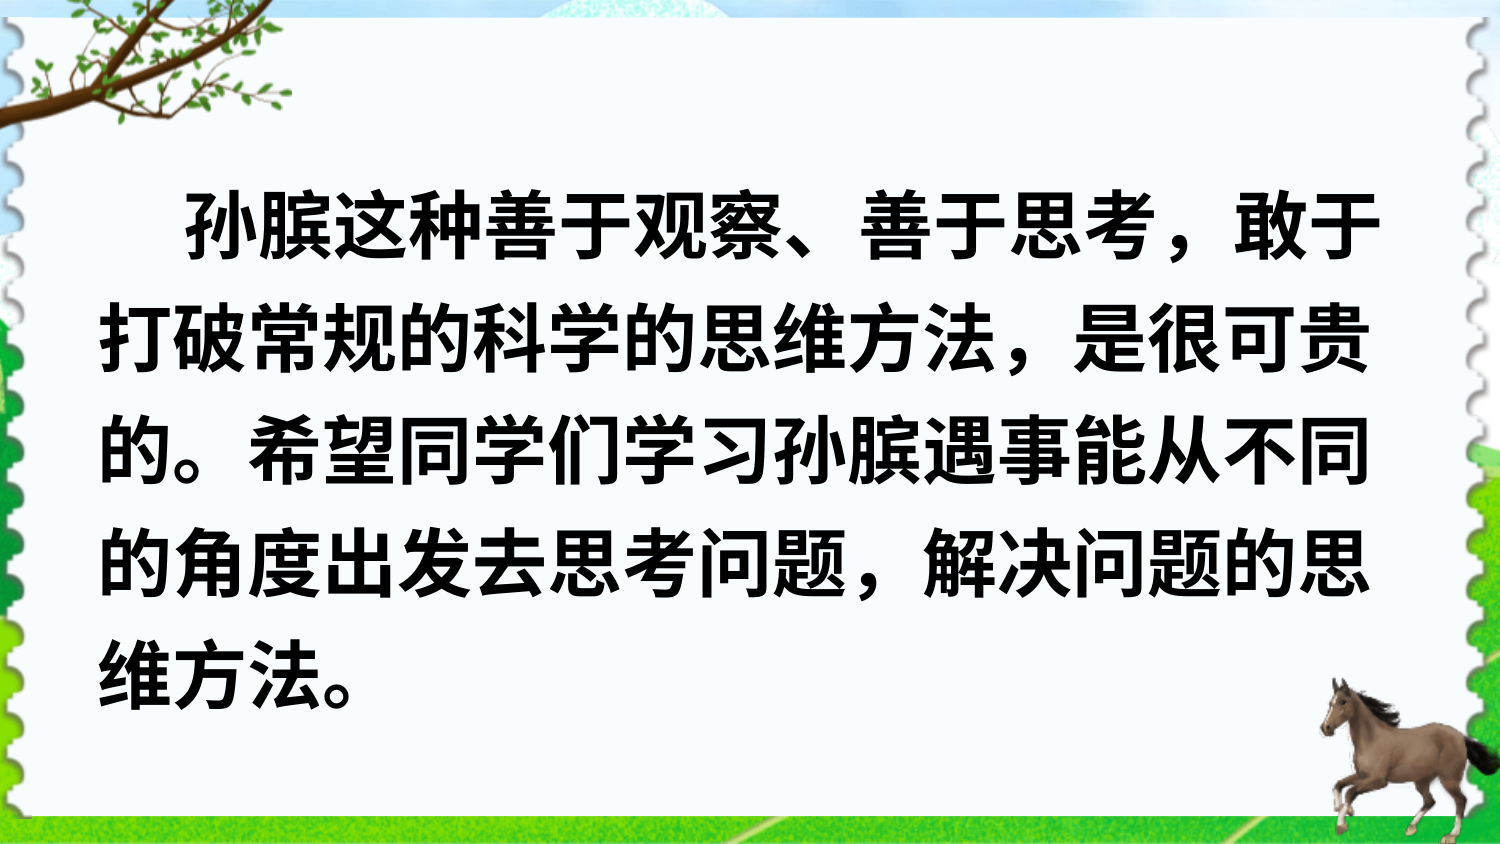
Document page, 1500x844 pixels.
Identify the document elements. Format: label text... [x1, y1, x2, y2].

picture [0, 0, 1500, 844]
text_box 孙膑这种善于观察、善于思考，敢于打破常规的科学的思维方法，是很可贵的。希望同学们学习孙膑遇事能从不同的角度出发去思考问题，解决问题的思维方法。 [82, 148, 1418, 727]
